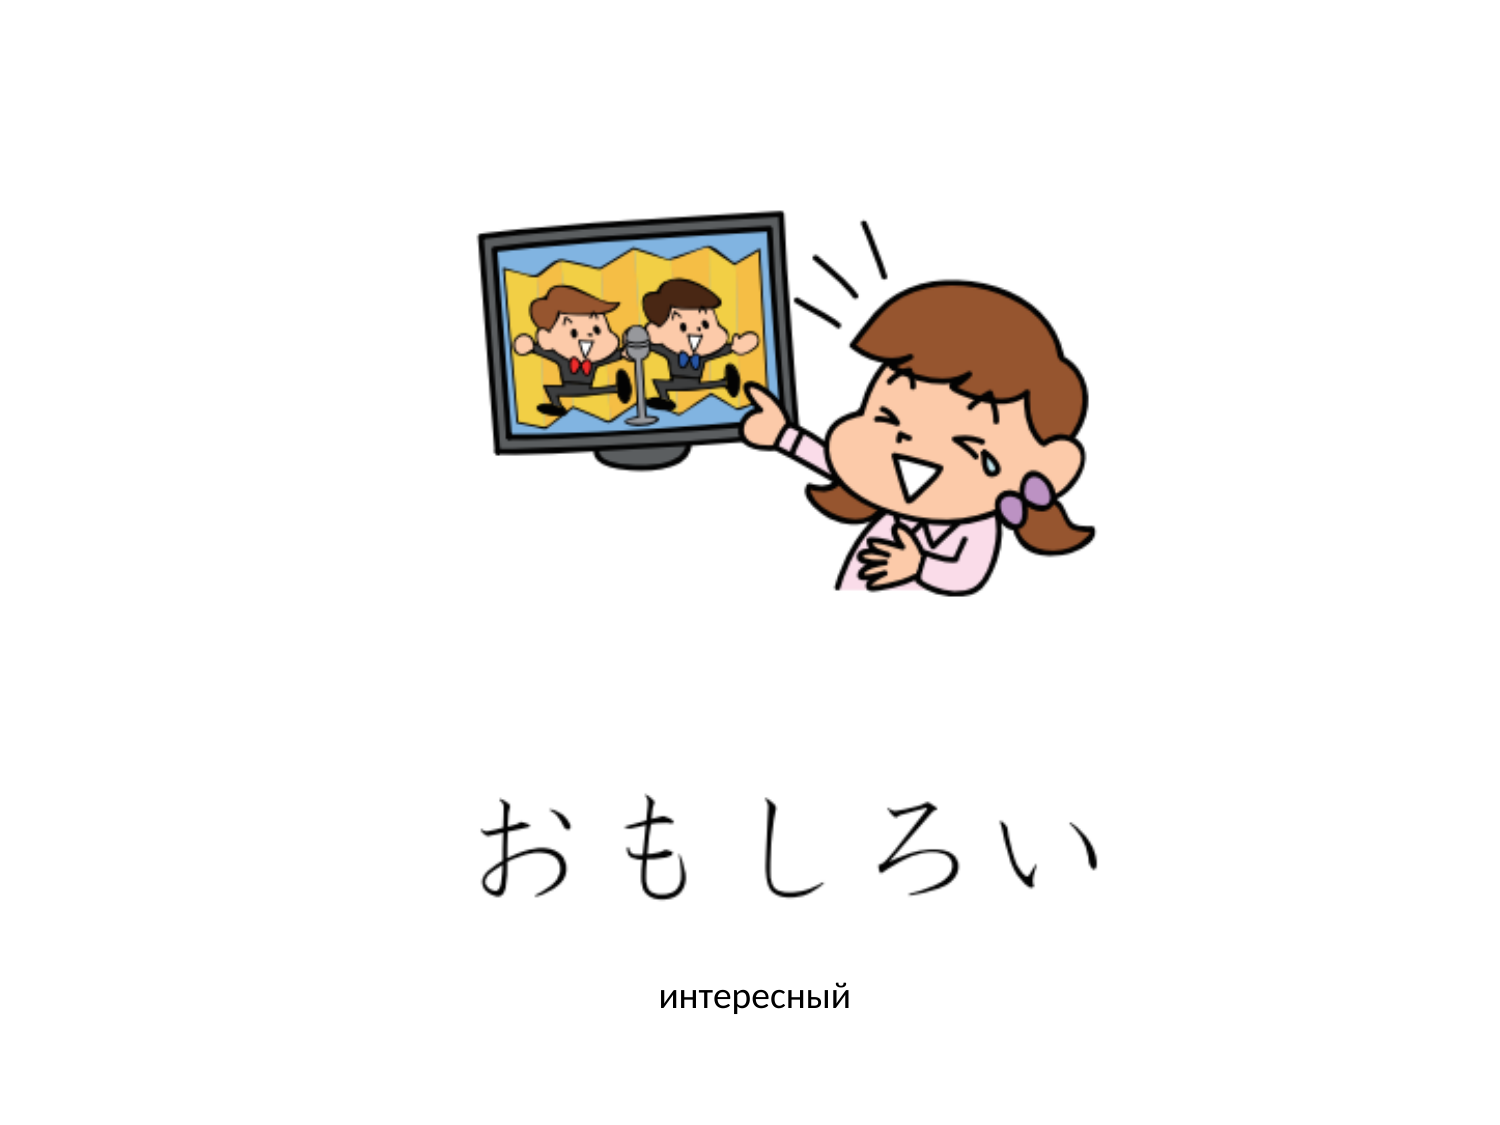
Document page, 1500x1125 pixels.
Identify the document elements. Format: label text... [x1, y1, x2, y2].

text_box интересный [643, 963, 1183, 1024]
picture [442, 89, 1145, 964]
